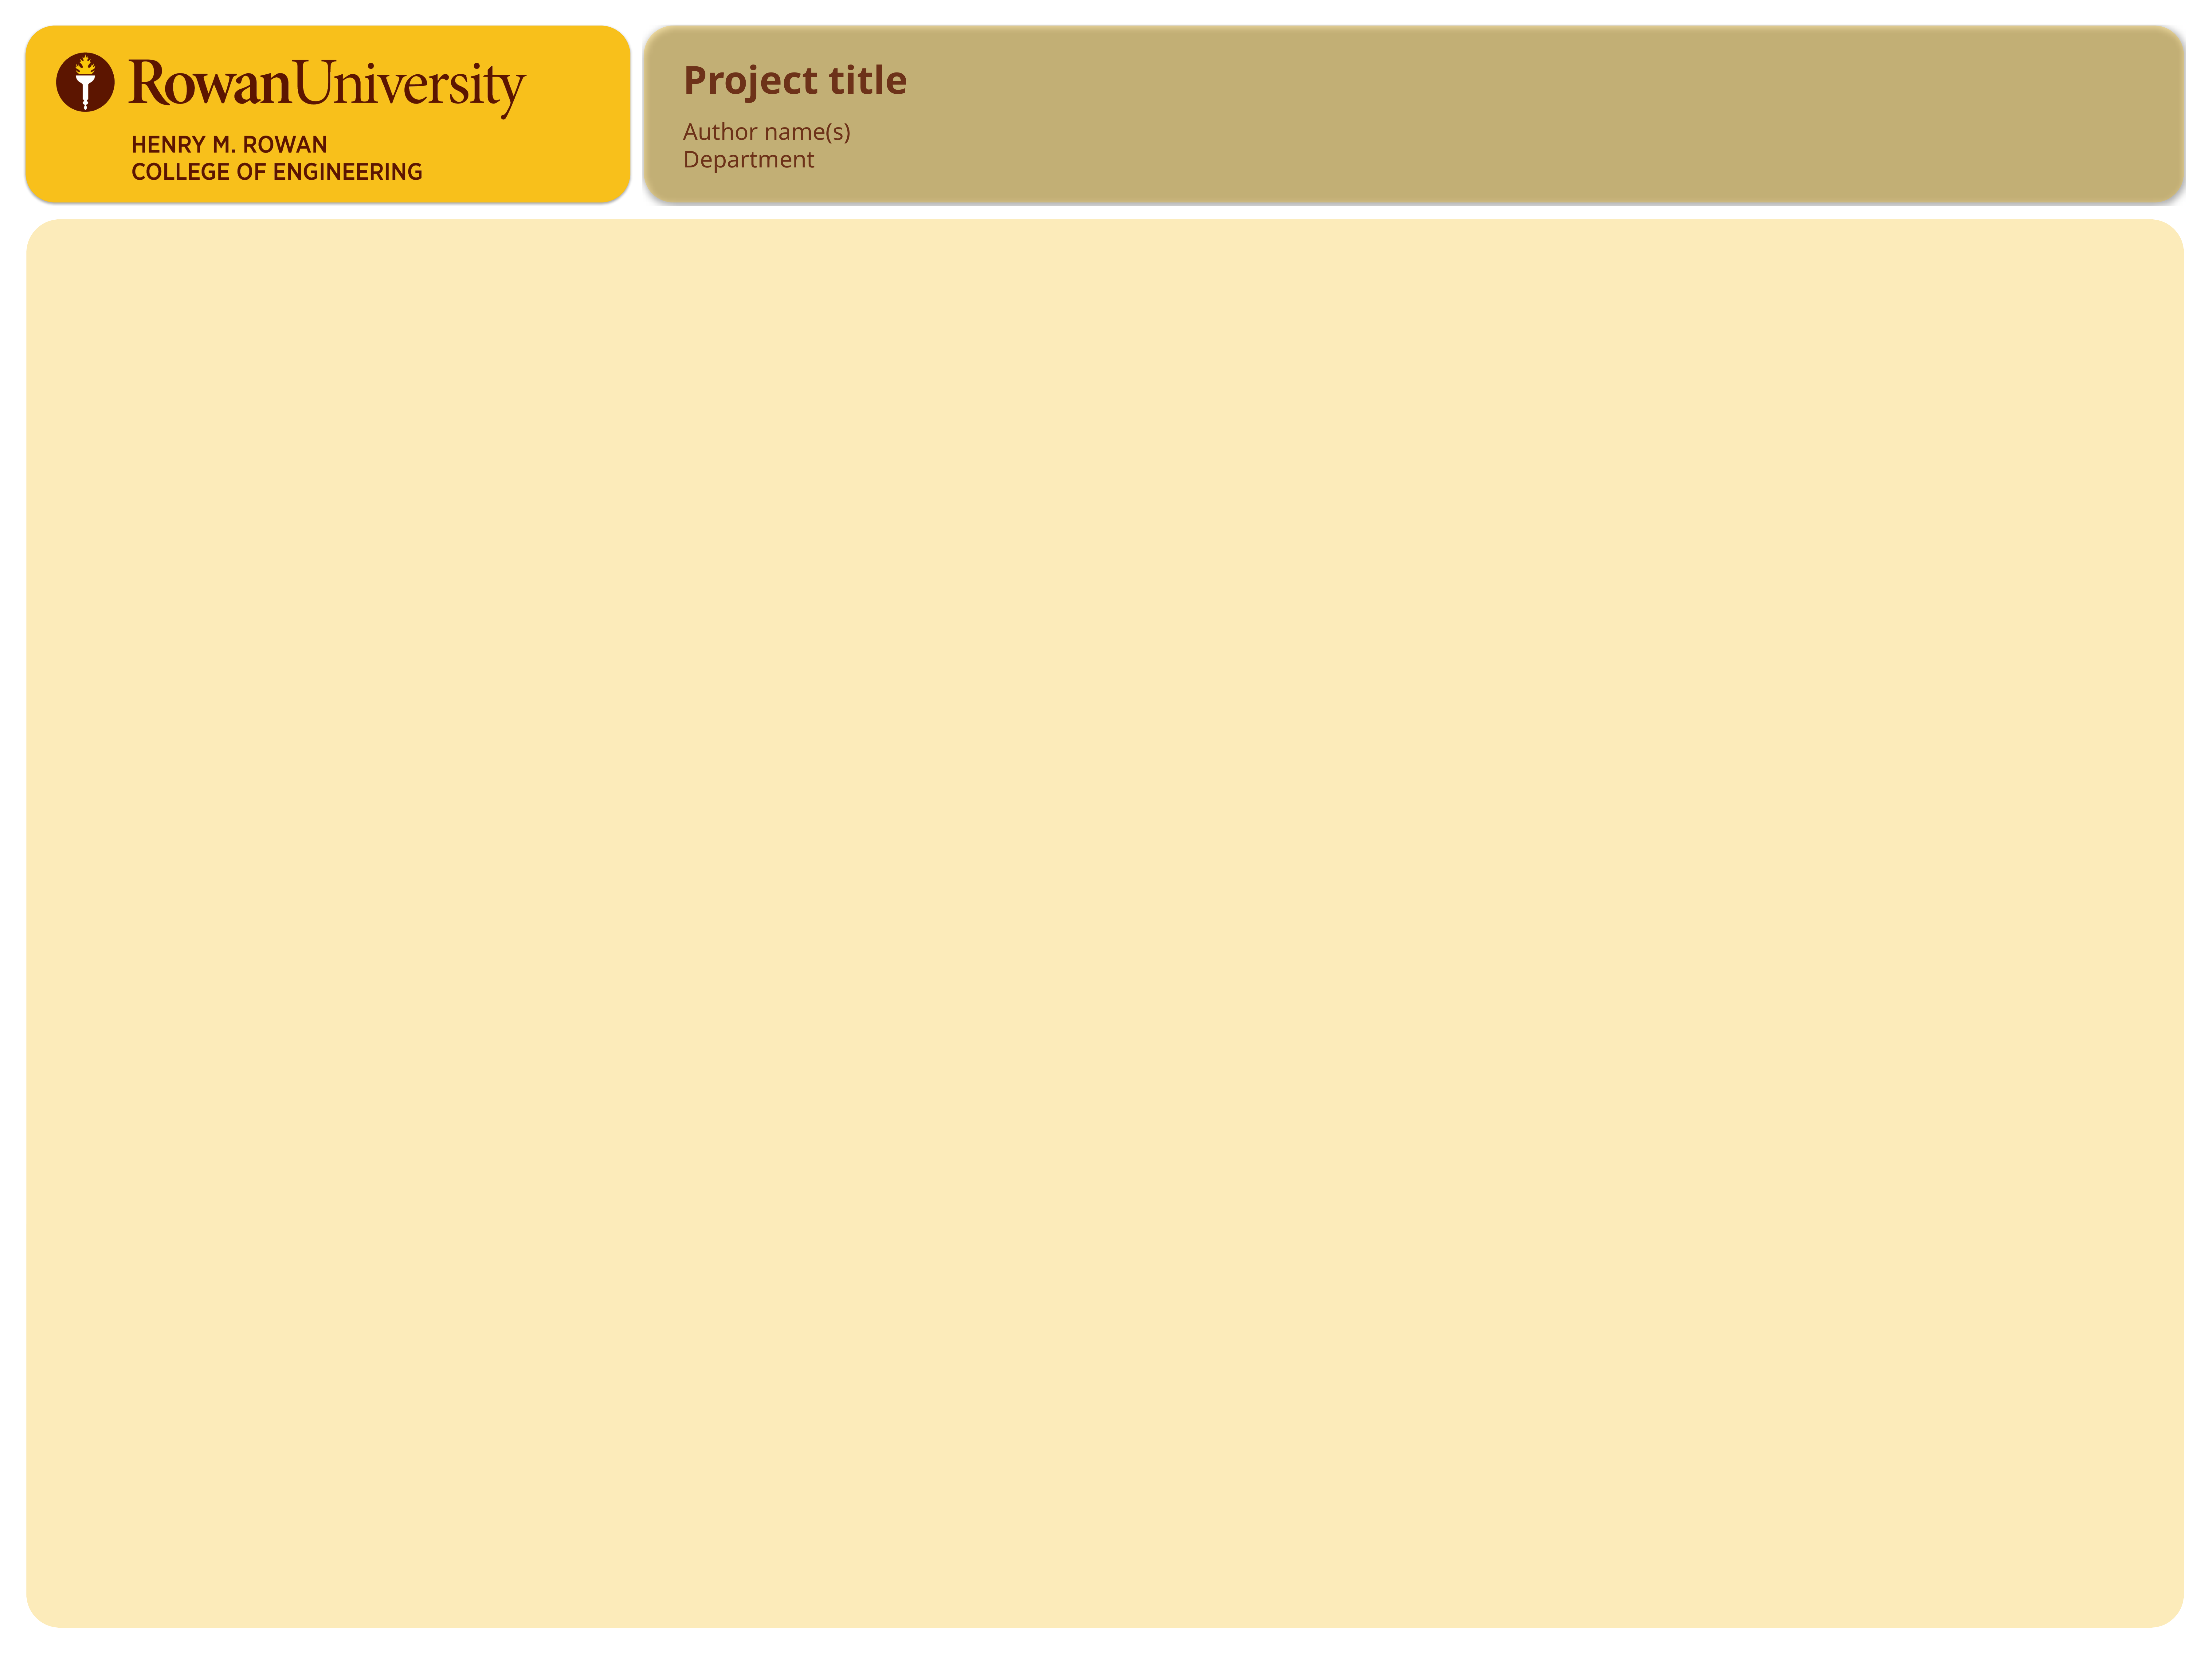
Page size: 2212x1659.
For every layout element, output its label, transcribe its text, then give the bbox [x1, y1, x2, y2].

text_box [25, 218, 2185, 1628]
picture [25, 22, 557, 211]
text_box Project title Author name(s) Department [678, 53, 2155, 175]
